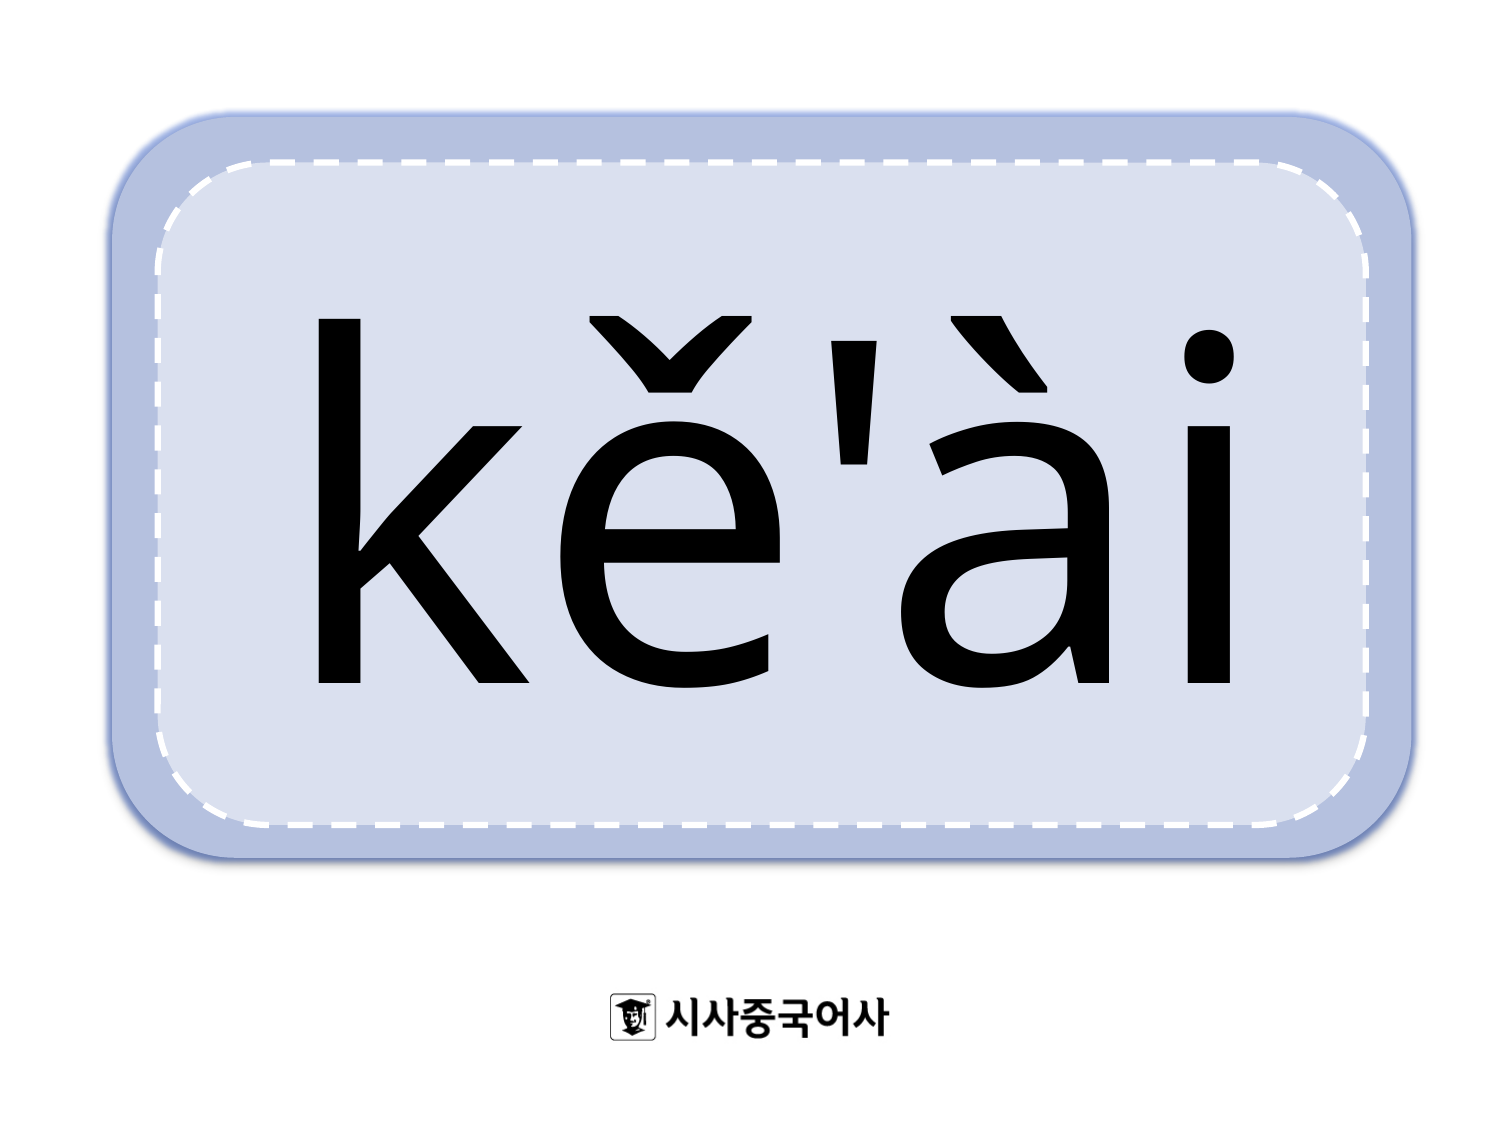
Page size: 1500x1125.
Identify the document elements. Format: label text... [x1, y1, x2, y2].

picture [602, 987, 898, 1047]
text_box kě'ài [171, 160, 1380, 824]
